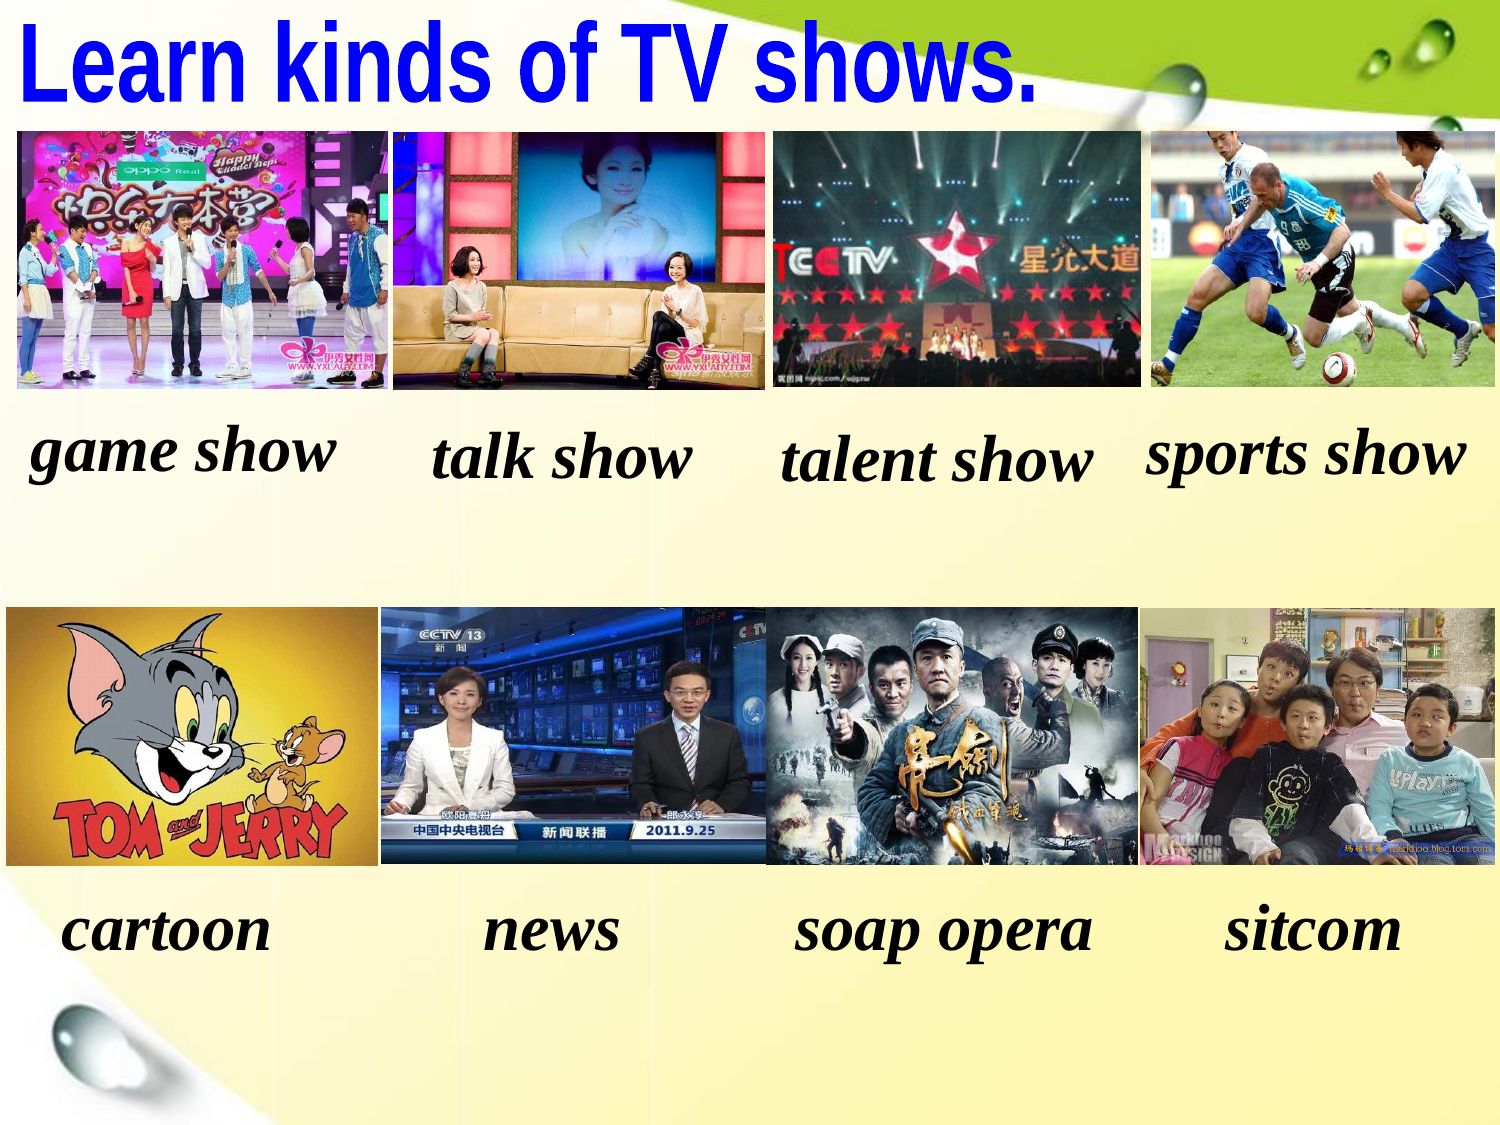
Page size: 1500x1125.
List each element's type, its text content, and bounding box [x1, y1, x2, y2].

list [17, 131, 389, 389]
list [773, 131, 1141, 387]
text_box cartoon [46, 875, 289, 971]
text_box sports show [1131, 400, 1482, 496]
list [6, 606, 378, 866]
text_box game show [15, 395, 352, 493]
text_box talk show [417, 404, 709, 500]
text_box talent show [766, 407, 1110, 503]
text_box sitcom [1210, 875, 1419, 971]
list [393, 132, 765, 390]
picture [0, 0, 1500, 1125]
text_box soap opera [780, 875, 1110, 971]
text_box news [469, 875, 637, 971]
